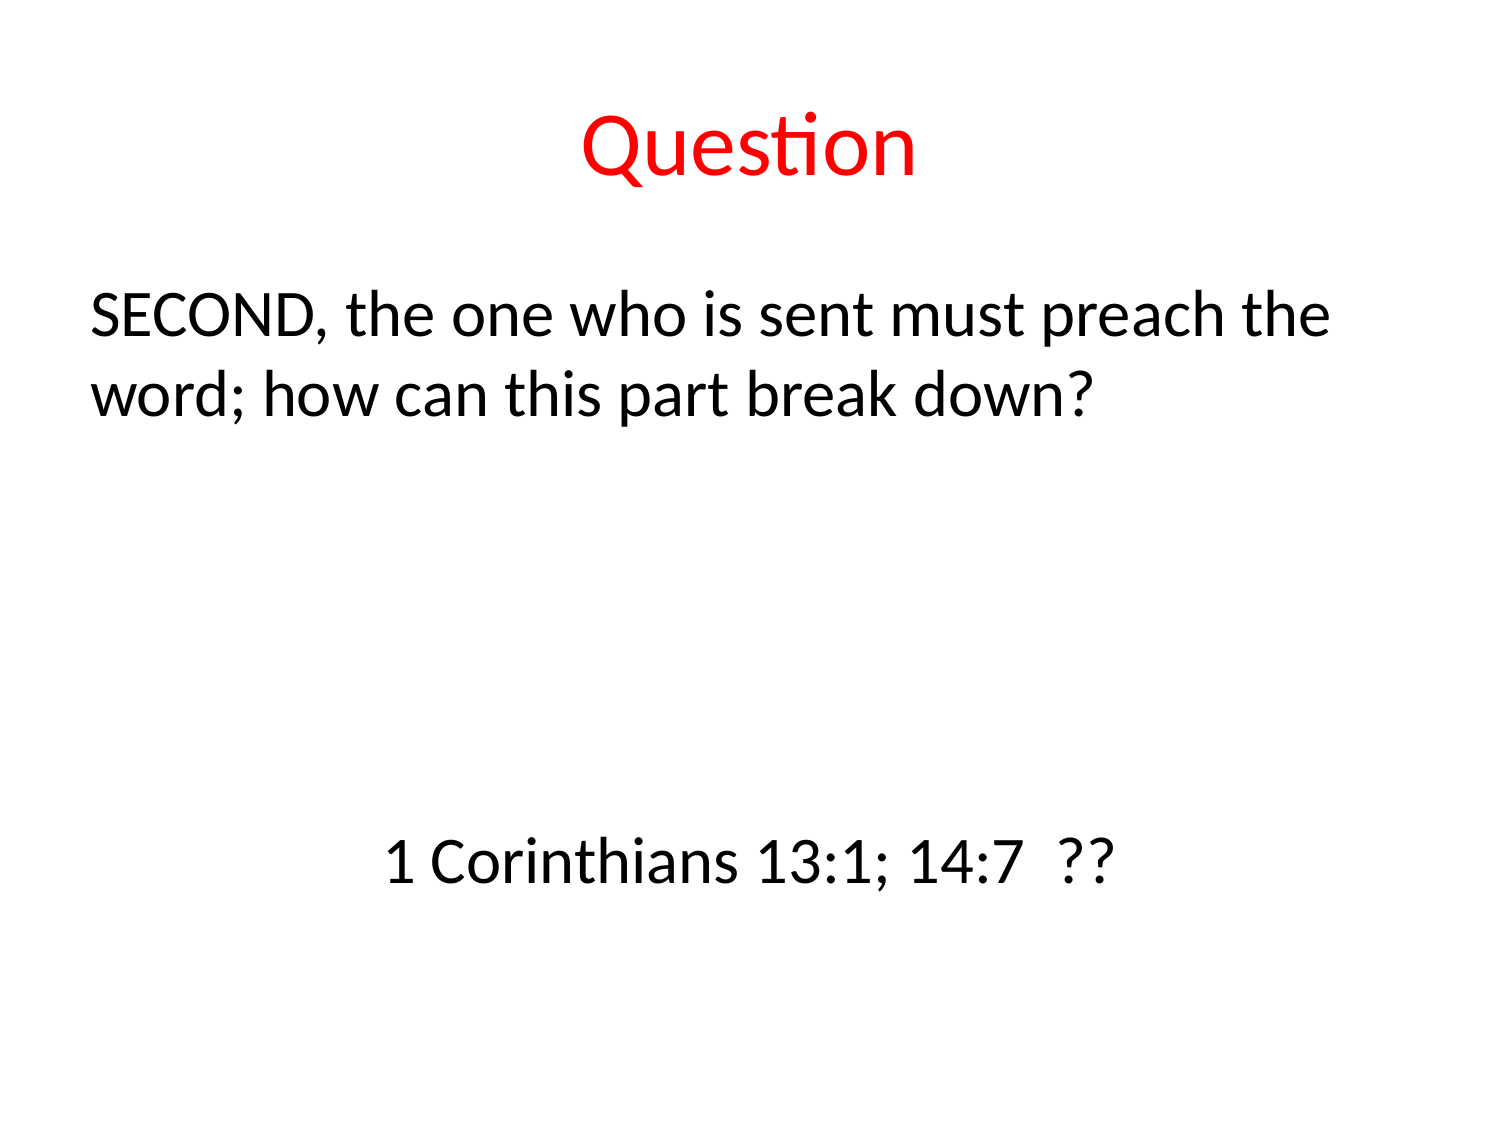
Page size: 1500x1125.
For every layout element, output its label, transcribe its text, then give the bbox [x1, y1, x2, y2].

title Question [75, 45, 1425, 233]
list SECOND, the one who is sent must preach the word; how can this part break down? 1 Corinthians 13:1; 14:7 ?? [75, 262, 1425, 1005]
